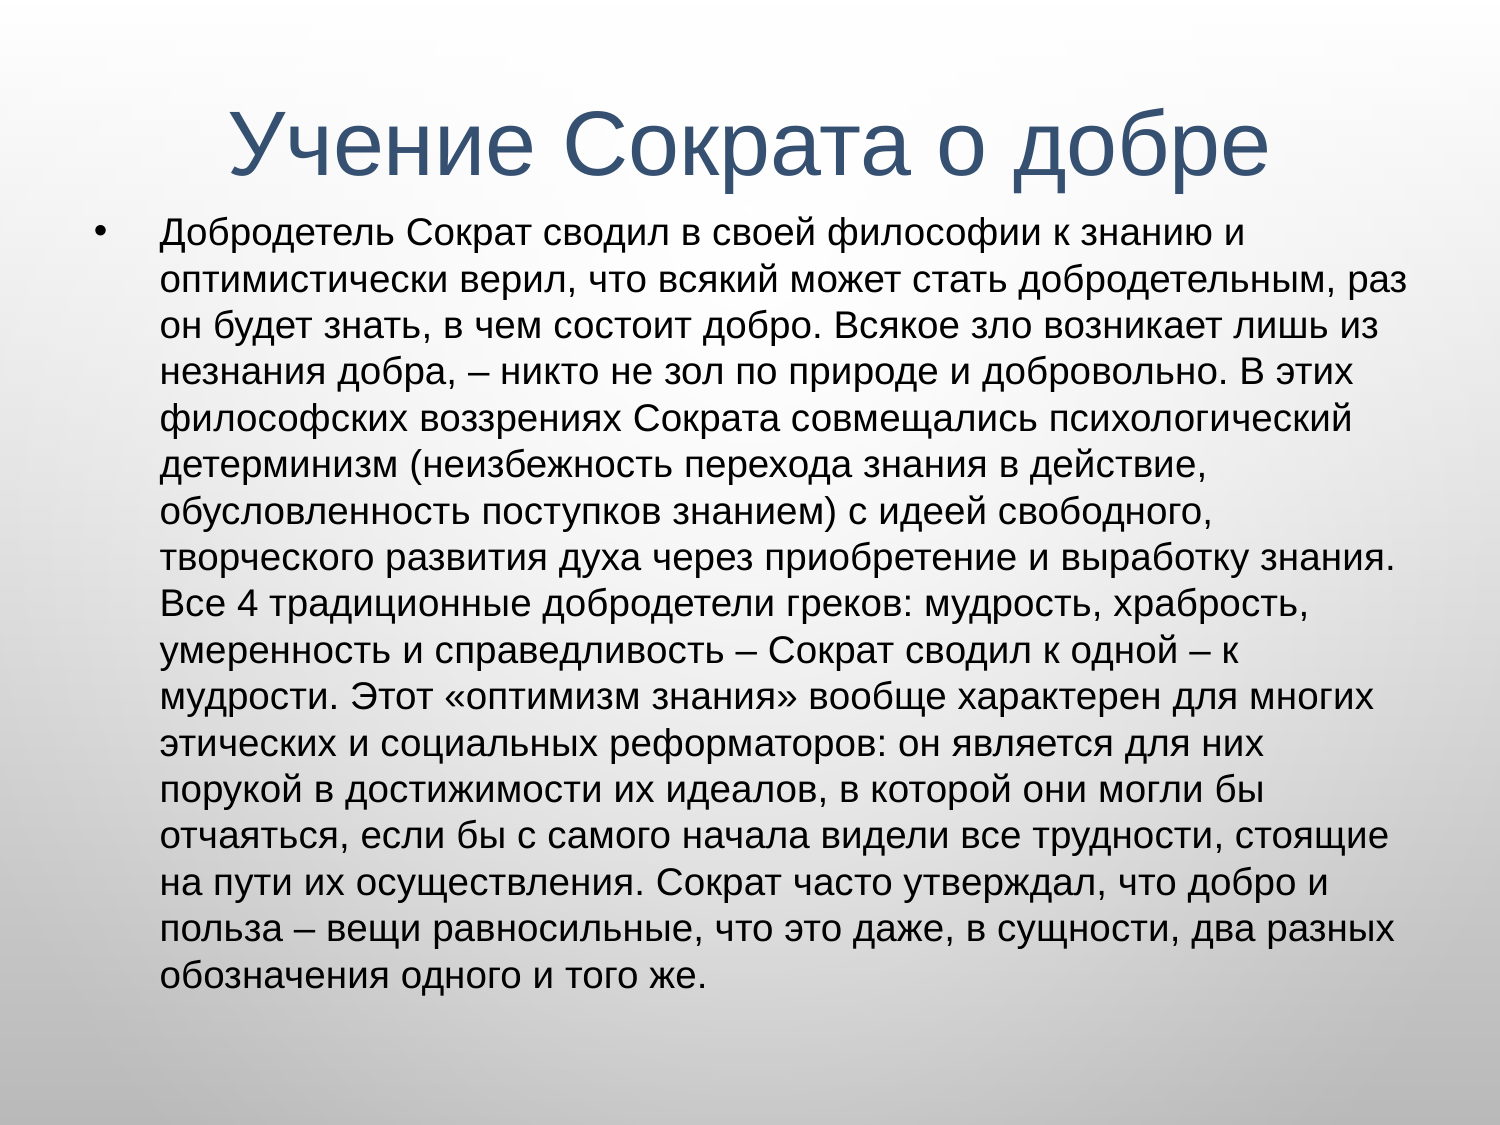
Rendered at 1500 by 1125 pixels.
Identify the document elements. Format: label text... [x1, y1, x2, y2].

picture [0, 0, 1500, 1125]
list Добродетель Сократ сводил в своей философии к знанию и оптимистически верил, что всякий может стать добродетельным, раз он будет знать, в чем состоит добро. Всякое зло возникает лишь из незнания добра, – никто не зол по природе и добровольно. В этих философских воззрениях Сократа совмещались психологический детерминизм (неизбежность перехода знания в действие, обусловленность поступков знанием) с идеей свободного, творческого развития духа через приобретение и выработку знания. Все 4 традиционные добродетели греков: мудрость, храбрость, умеренность и справедливость – Сократ сводил к одной – к мудрости. Этот «оптимизм знания» вообще характерен для многих этических и социальных реформаторов: он является для них порукой в достижимости их идеалов, в которой они могли бы отчаяться, если бы с самого начала видели все трудности, стоящие на пути их осуществления. Сократ часто утверждал, что добро и польза – вещи равносильные, что это даже, в сущности, два разных обозначения одного и того же. [75, 199, 1425, 1005]
title Учение Сократа о добре [75, 45, 1425, 199]
